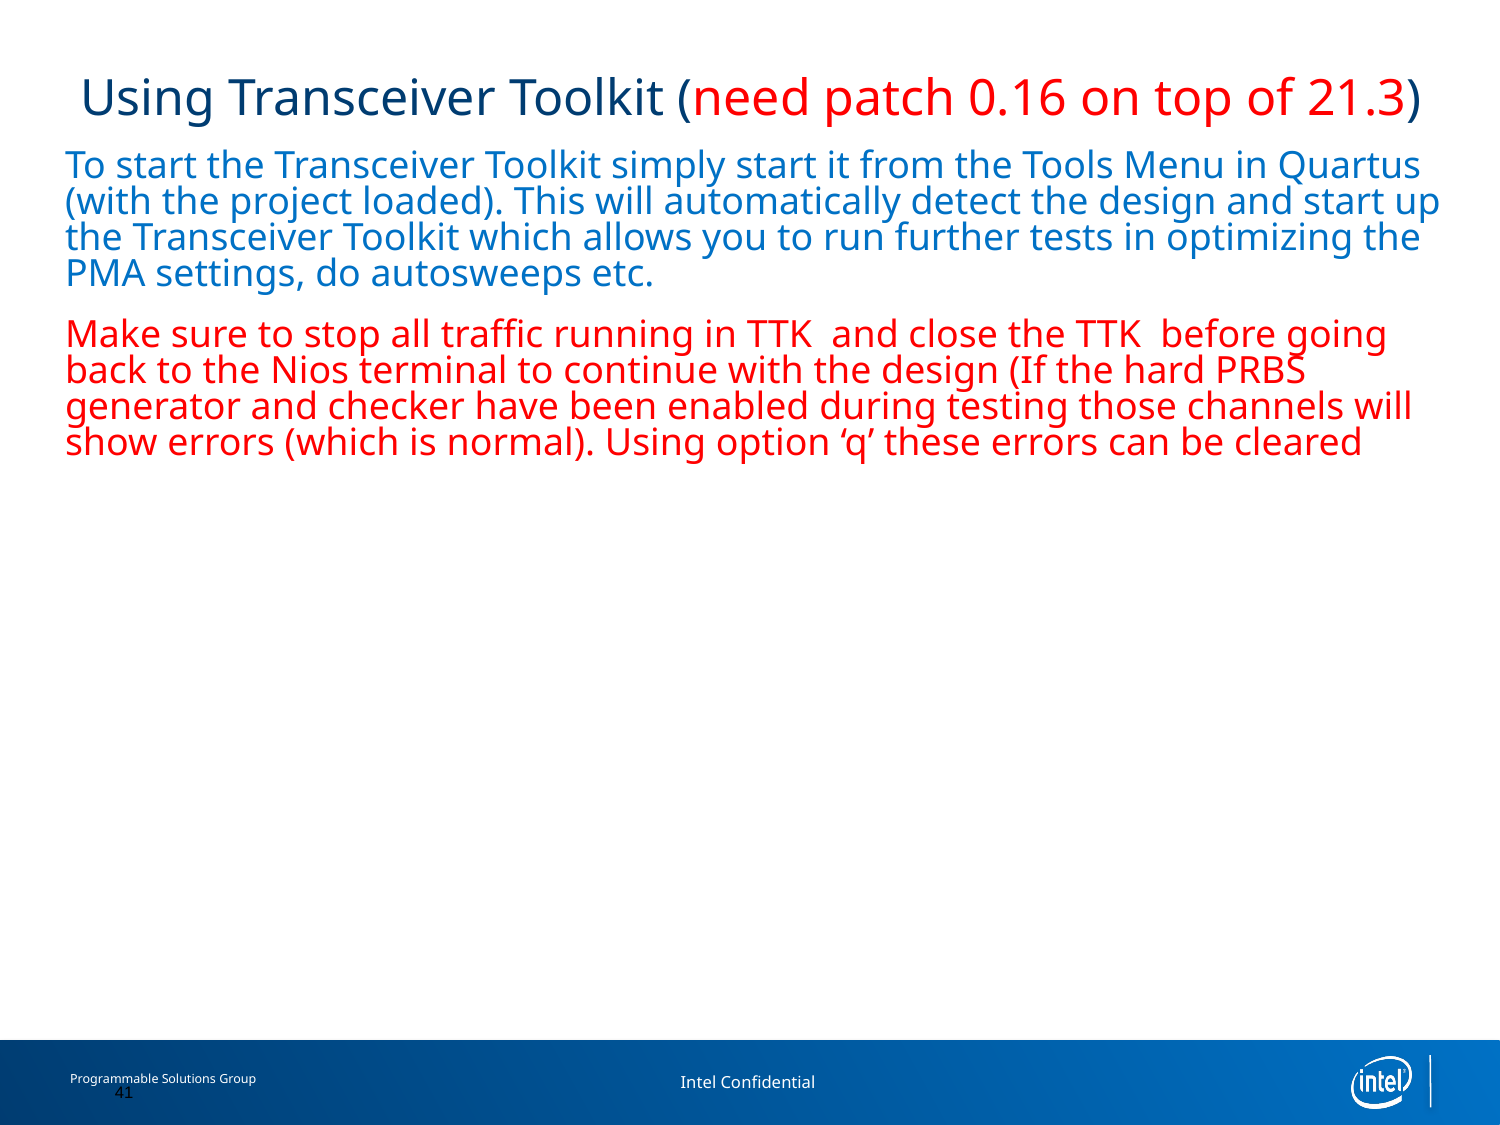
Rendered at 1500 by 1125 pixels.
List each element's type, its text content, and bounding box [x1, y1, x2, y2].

picture [1351, 1056, 1412, 1109]
title Using Transceiver Toolkit (need patch 0.16 on top of 21.3) [80, 65, 1458, 149]
slide_number 41 [19, 1069, 134, 1116]
list To start the Transceiver Toolkit simply start it from the Tools Menu in Quartus (with the project loaded). This will automatically detect the design and start up the Transceiver Toolkit which allows you to run further tests in optimizing the PMA settings, do autosweeps etc. Make sure to stop all traffic running in TTK and close the TTK before going back to the Nios terminal to continue with the design (If the hard PRBS generator and checker have been enabled during testing those channels will show errors (which is normal). Using option ‘q’ these errors can be cleared [64, 149, 1460, 975]
